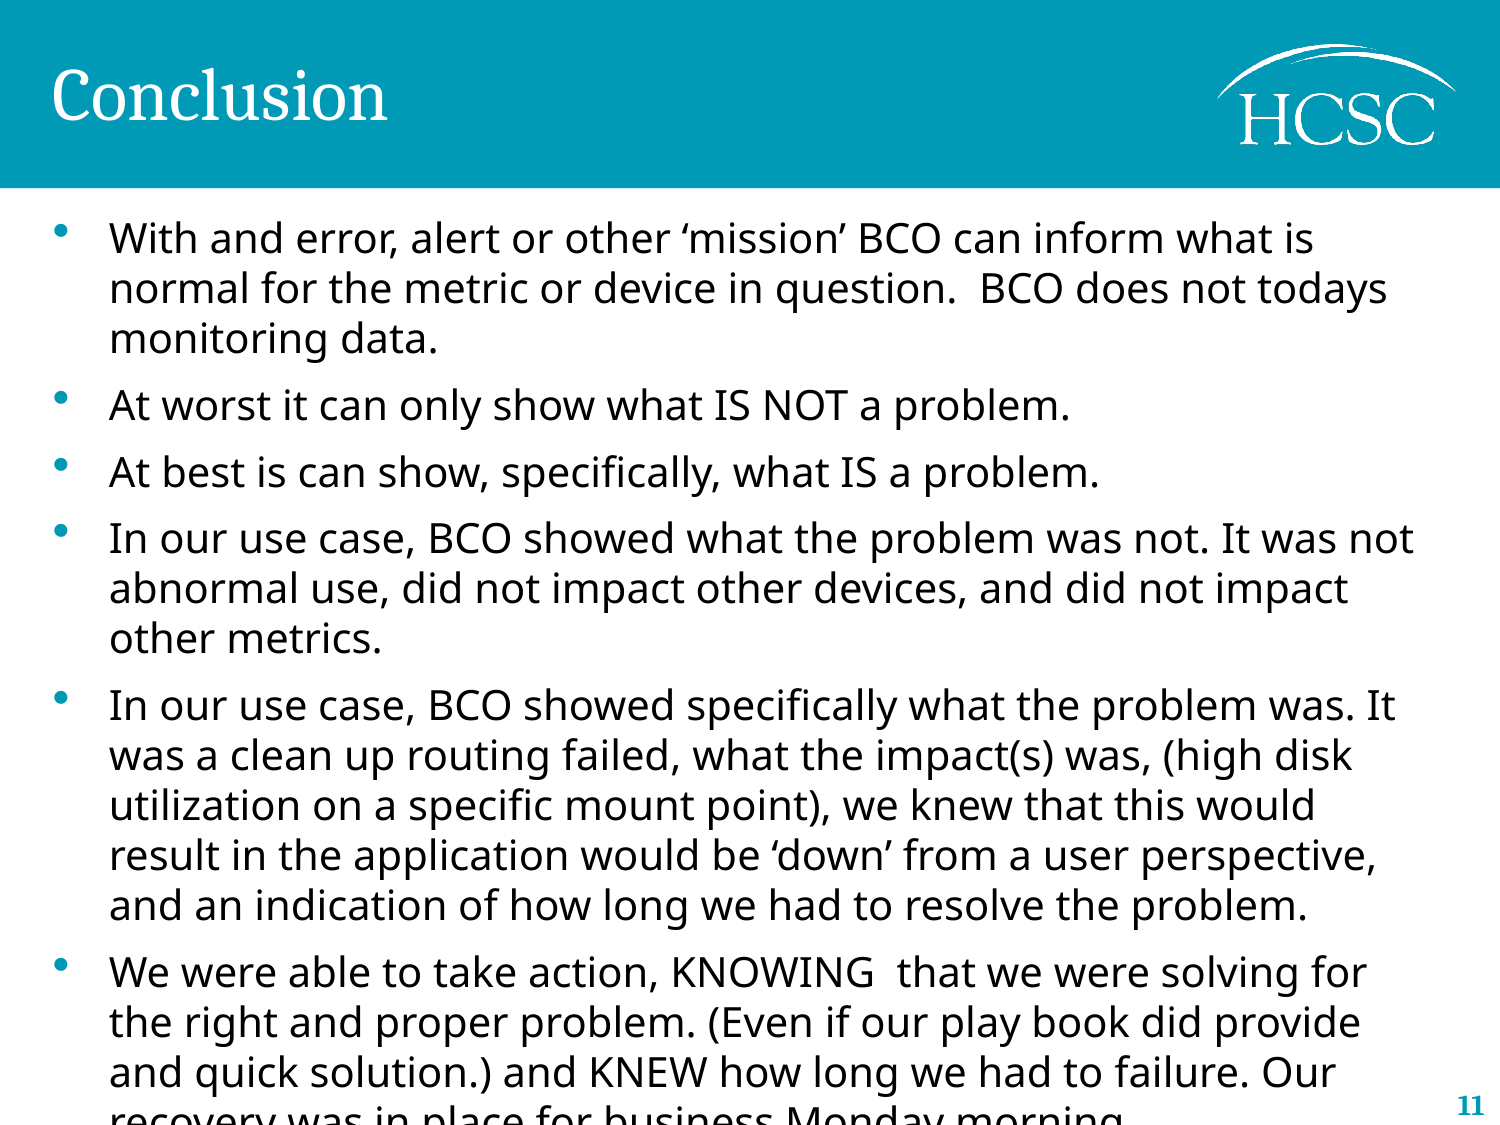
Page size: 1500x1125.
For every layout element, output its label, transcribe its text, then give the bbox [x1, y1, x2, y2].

picture [0, 0, 1500, 656]
list With and error, alert or other ‘mission’ BCO can inform what is normal for the metric or device in question. BCO does not todays monitoring data. At worst it can only show what IS NOT a problem. At best is can show, specifically, what IS a problem. In our use case, BCO showed what the problem was not. It was not abnormal use, did not impact other devices, and did not impact other metrics. In our use case, BCO showed specifically what the problem was. It was a clean up routing failed, what the impact(s) was, (high disk utilization on a specific mount point), we knew that this would result in the application would be ‘down’ from a user perspective, and an indication of how long we had to resolve the problem. We were able to take action, KNOWING that we were solving for the right and proper problem. (Even if our play book did provide and quick solution.) and KNEW how long we had to failure. Our recovery was in place for business Monday morning. [37, 204, 1450, 1100]
title Conclusion [37, 0, 1278, 181]
